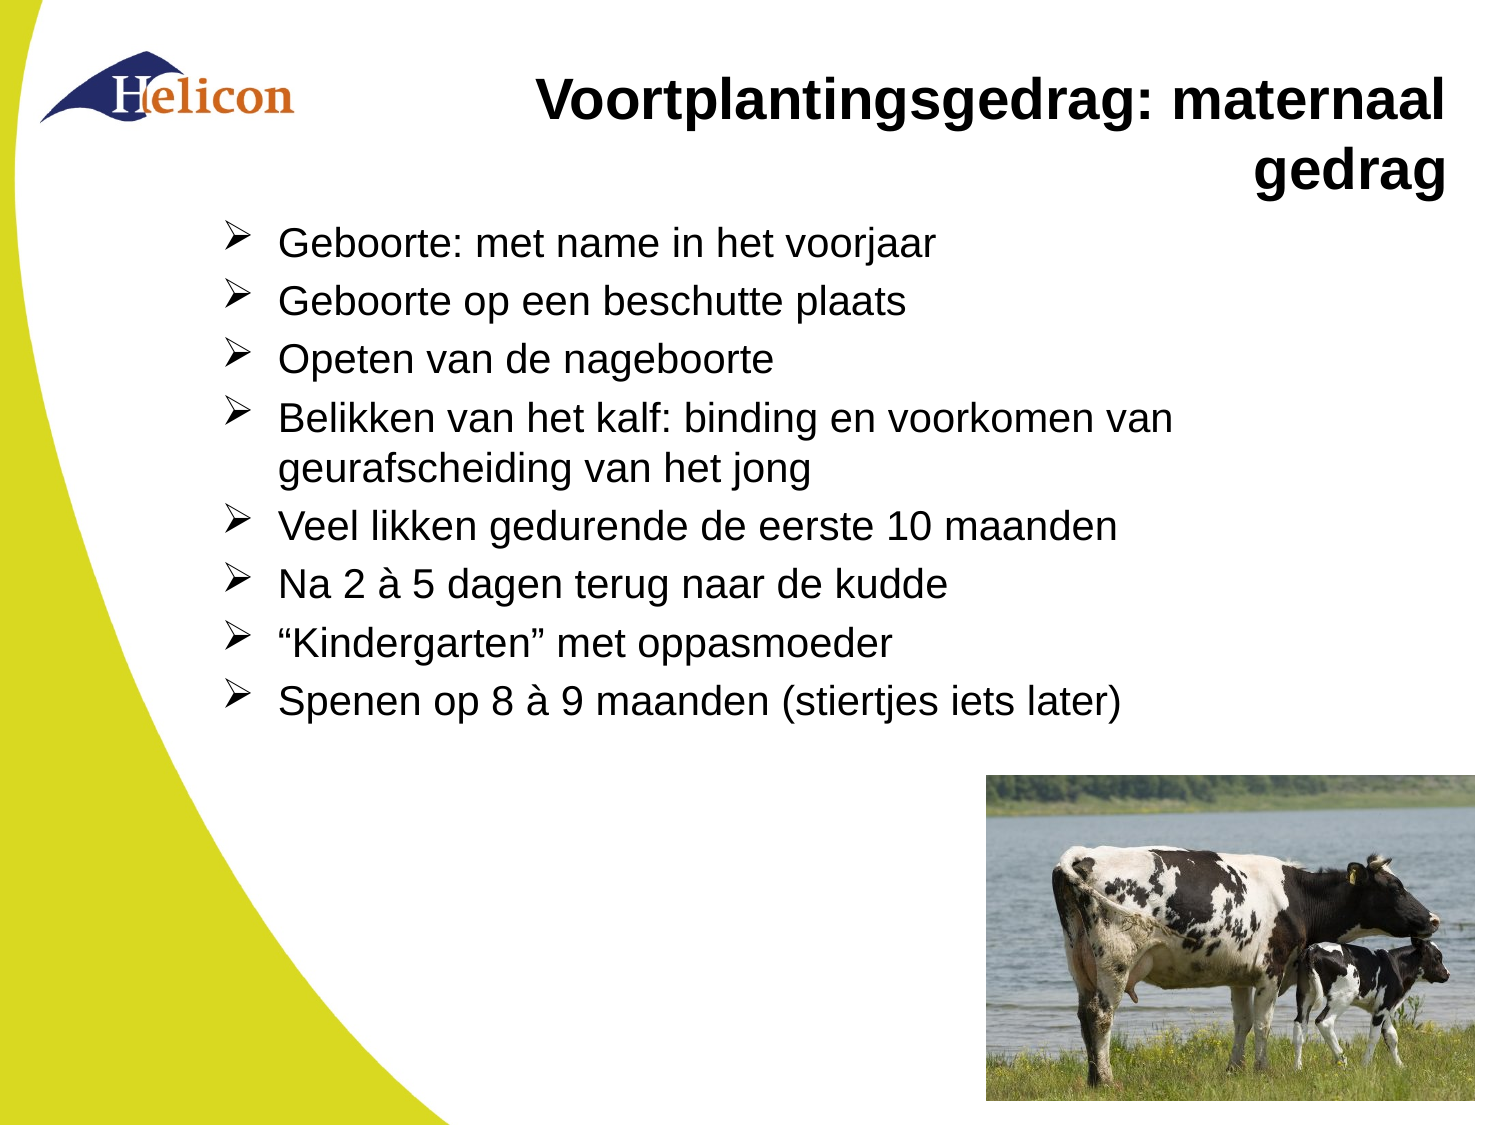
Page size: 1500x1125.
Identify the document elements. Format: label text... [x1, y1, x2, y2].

list Geboorte: met name in het voorjaar Geboorte op een beschutte plaats Opeten van de nageboorte Belikken van het kalf: binding en voorkomen van geurafscheiding van het jong Veel likken gedurende de eerste 10 maanden Na 2 à 5 dagen terug naar de kudde “Kindergarten” met oppasmoeder Spenen op 8 à 9 maanden (stiertjes iets later) [206, 208, 1296, 1017]
title Voortplantingsgedrag: maternaal gedrag [372, 78, 1463, 185]
picture [0, 0, 1500, 1125]
